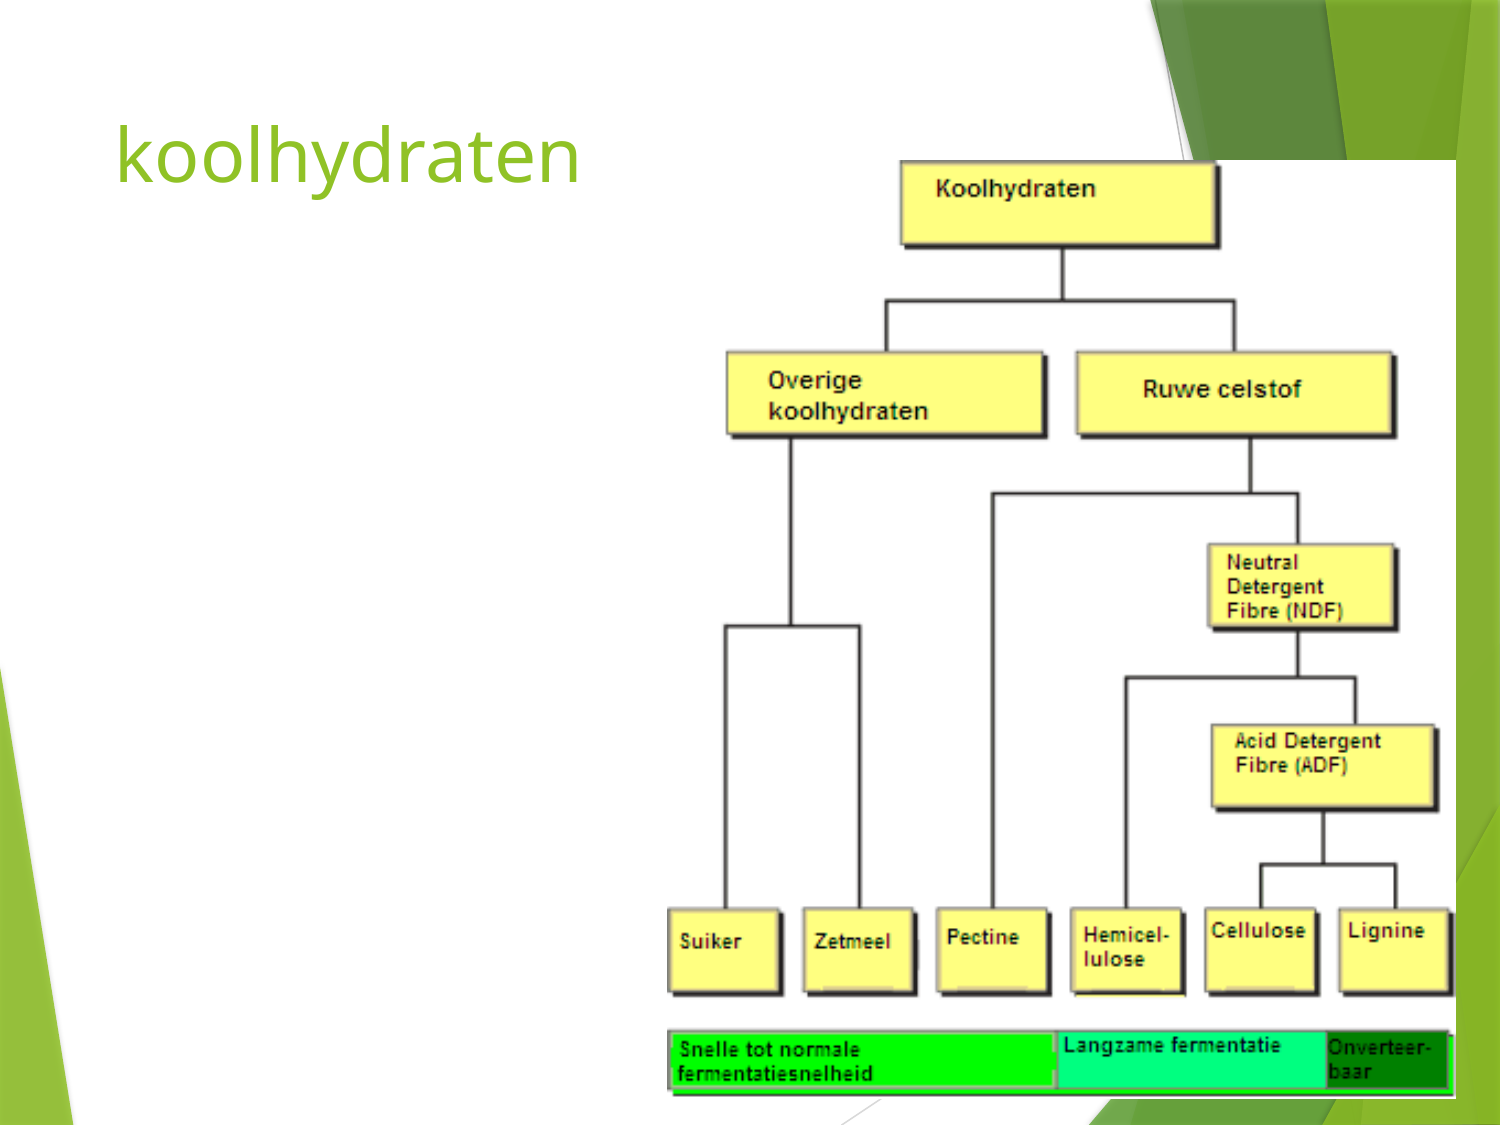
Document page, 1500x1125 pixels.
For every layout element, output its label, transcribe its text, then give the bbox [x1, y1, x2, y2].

title koolhydraten [99, 99, 1142, 317]
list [666, 160, 1456, 1100]
